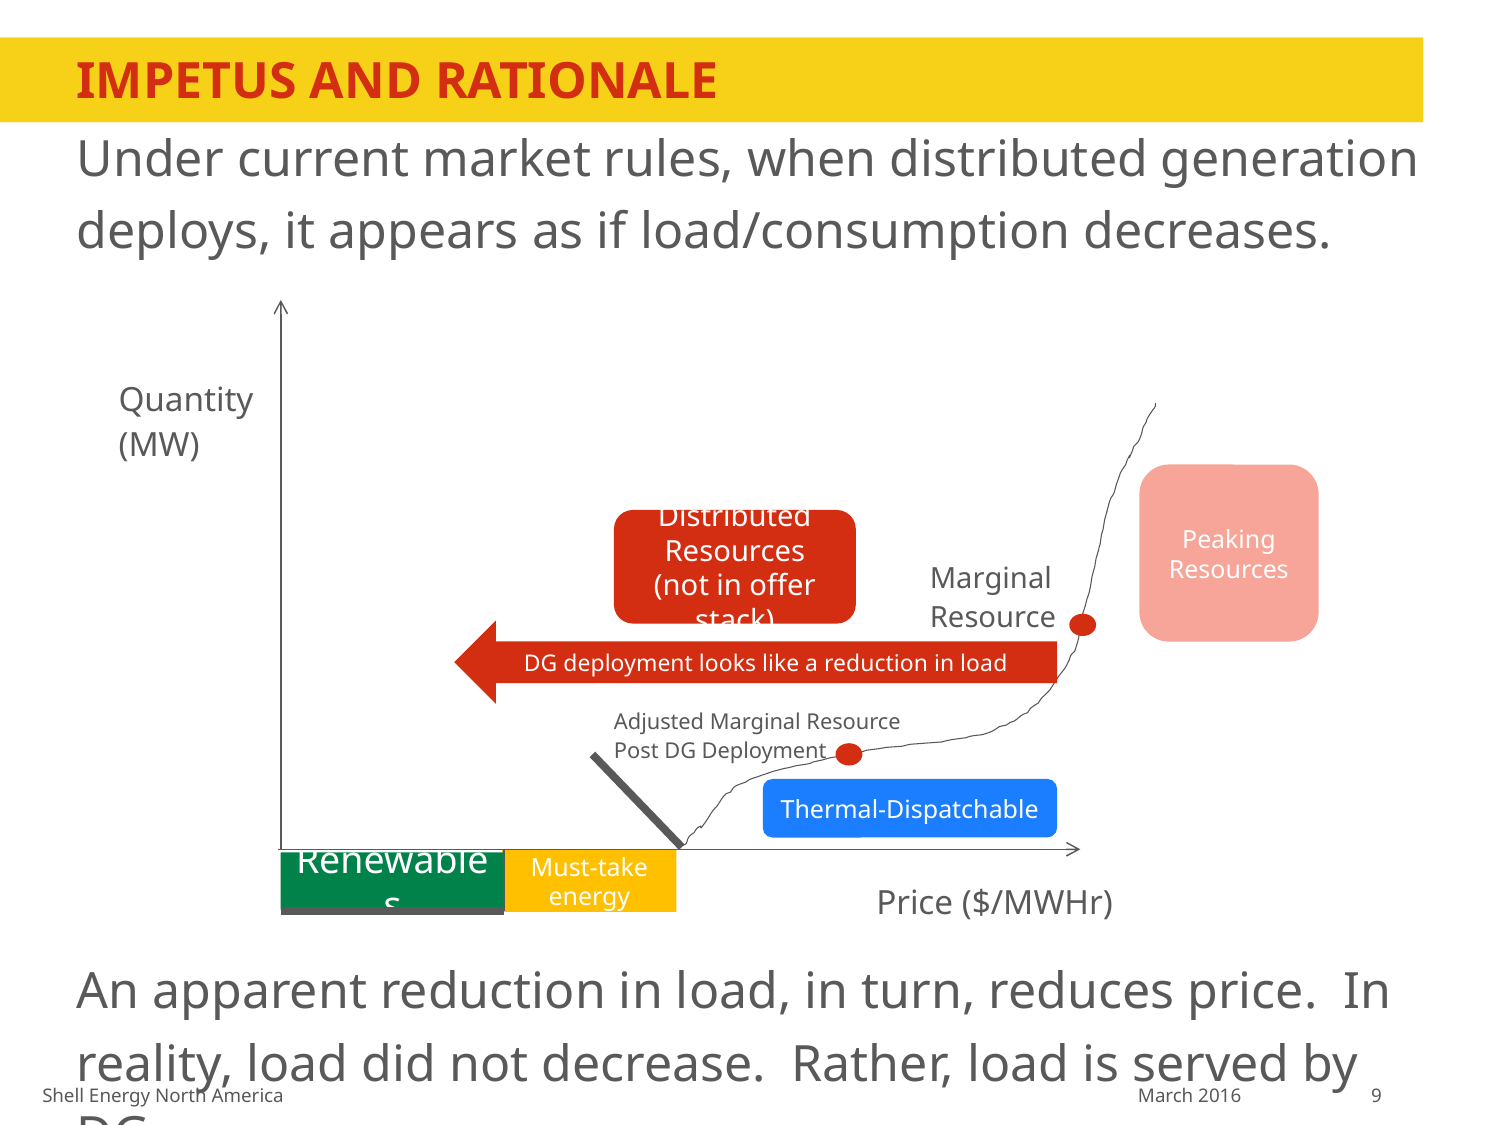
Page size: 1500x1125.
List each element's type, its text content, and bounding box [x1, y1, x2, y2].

list Under current market rules, when distributed generation deploys, it appears as if load/consumption decreases. An apparent reduction in load, in turn, reduces price. In reality, load did not decrease. Rather, load is served by DG. [76, 114, 1424, 1071]
text_box Shell Energy North America March 2016 9 [42, 1080, 1461, 1124]
title Impetus and Rationale [76, 48, 1412, 114]
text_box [118, 299, 1319, 968]
